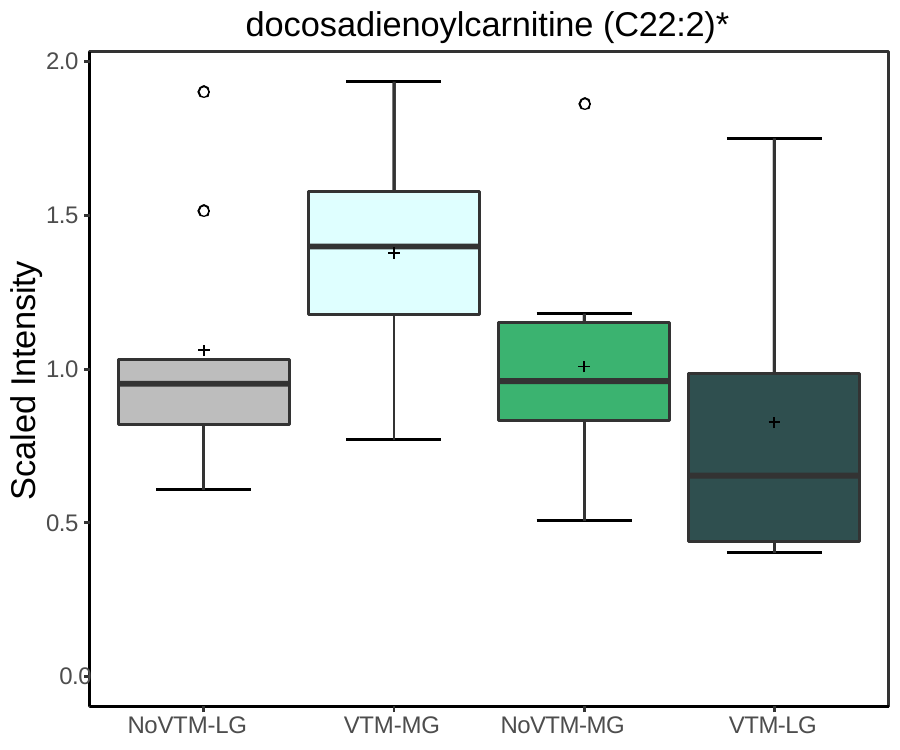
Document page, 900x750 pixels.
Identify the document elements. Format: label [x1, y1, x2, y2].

text_box [83, 50, 891, 738]
text_box [44, 43, 82, 75]
text_box [44, 505, 82, 536]
slide_number [125, 713, 257, 750]
text_box [44, 197, 82, 229]
footer [57, 661, 95, 750]
text_box [243, 0, 735, 44]
text_box [1, 256, 82, 503]
